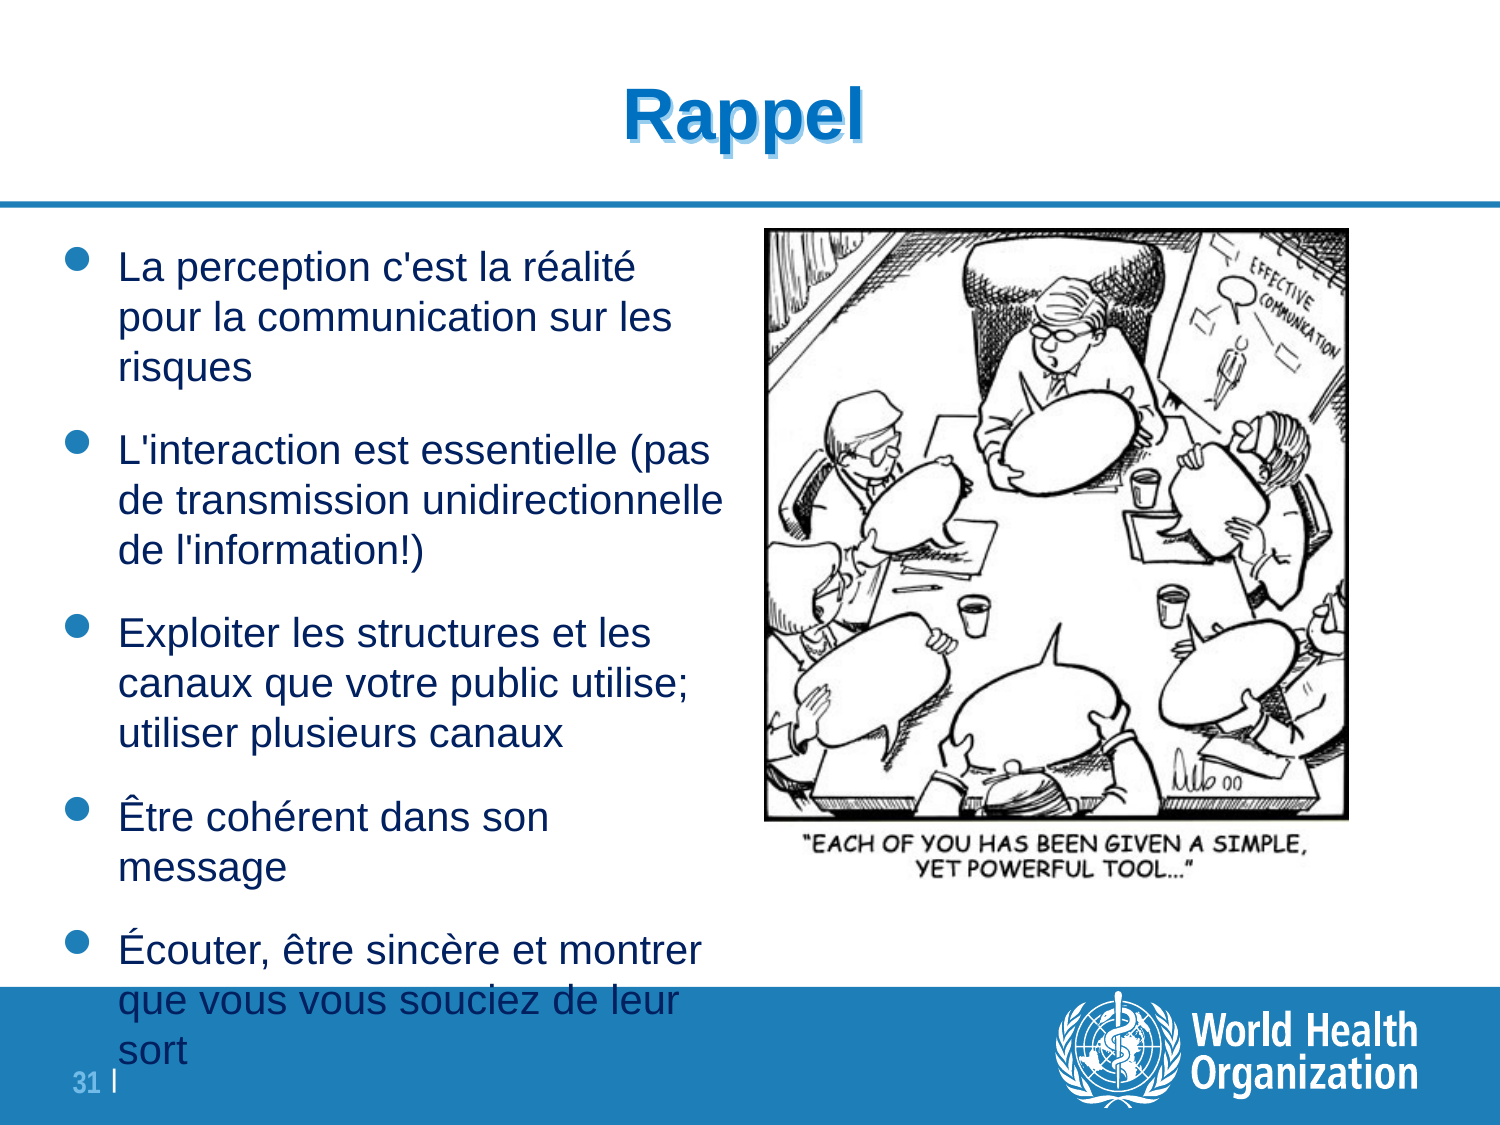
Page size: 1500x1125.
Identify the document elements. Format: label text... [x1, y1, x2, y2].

picture [764, 227, 1350, 906]
title Rappel [69, 17, 1420, 205]
list La perception c'est la réalité pour la communication sur les risques L'interaction est essentielle (pas de transmission unidirectionnelle de l'information!) Exploiter les structures et les canaux que votre public utilise; utiliser plusieurs canaux Être cohérent dans son message Écouter, être sincère et montrer que vous vous souciez de leur sort [61, 239, 725, 1012]
